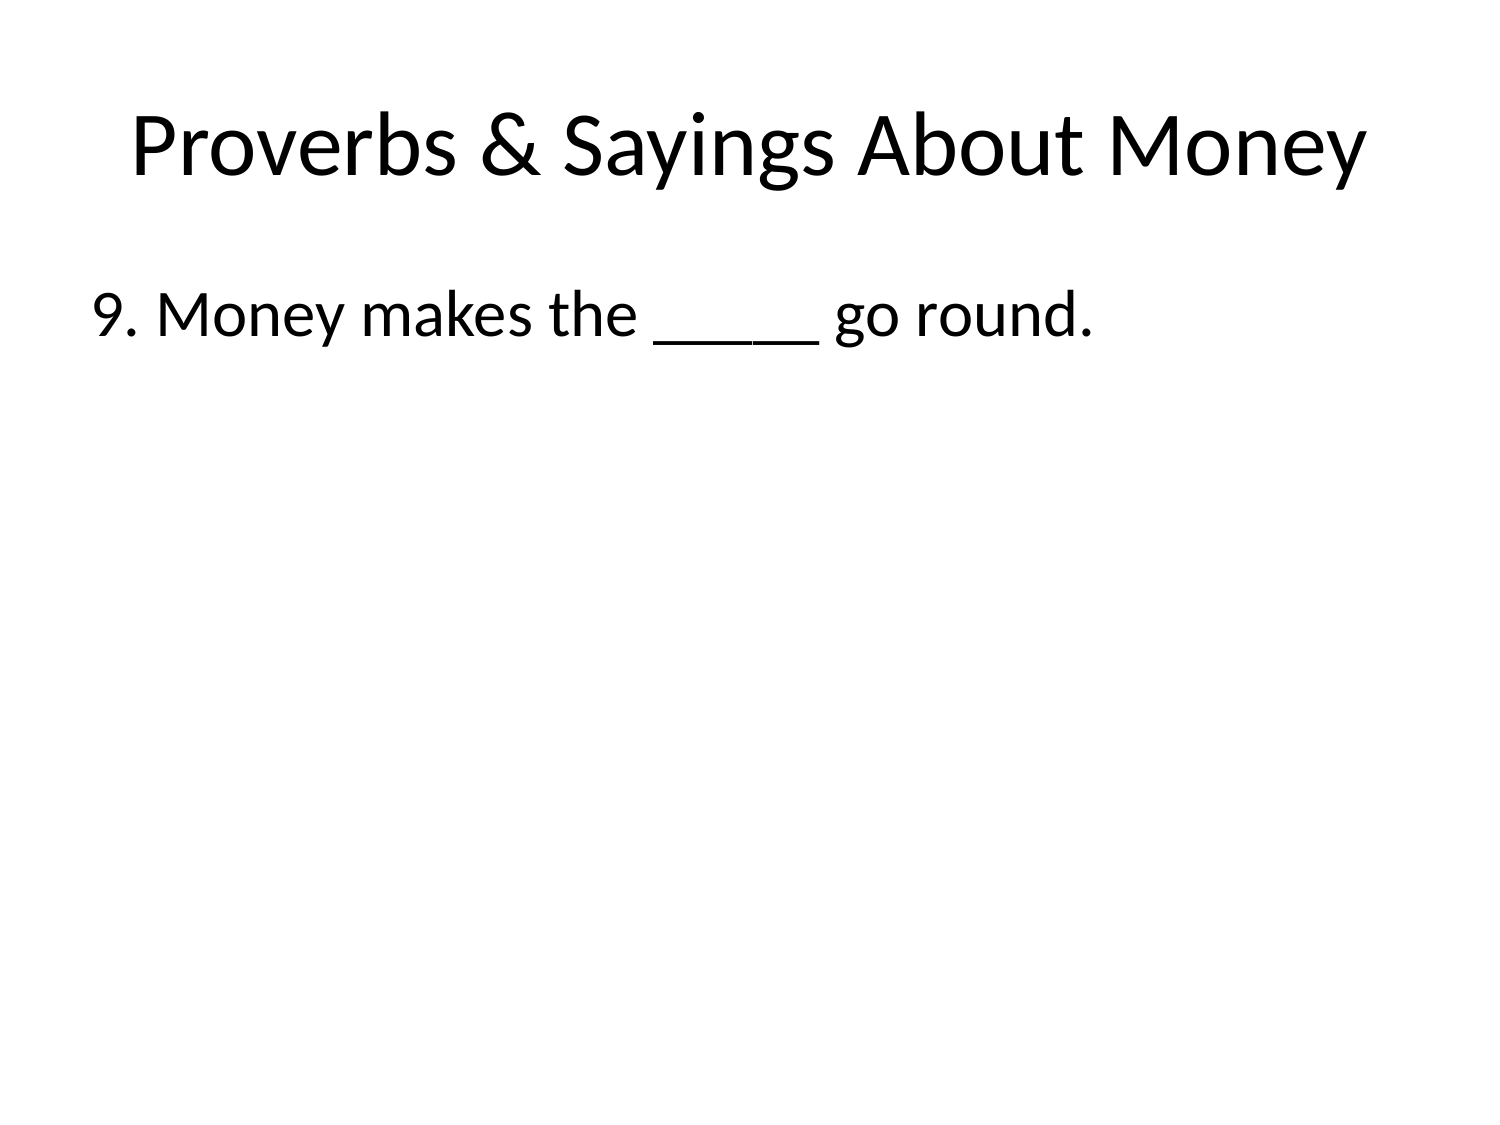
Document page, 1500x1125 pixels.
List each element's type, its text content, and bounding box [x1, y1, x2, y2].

title Proverbs & Sayings About Money [75, 45, 1425, 233]
list 9. Money makes the _____ go round. [75, 262, 1425, 1005]
